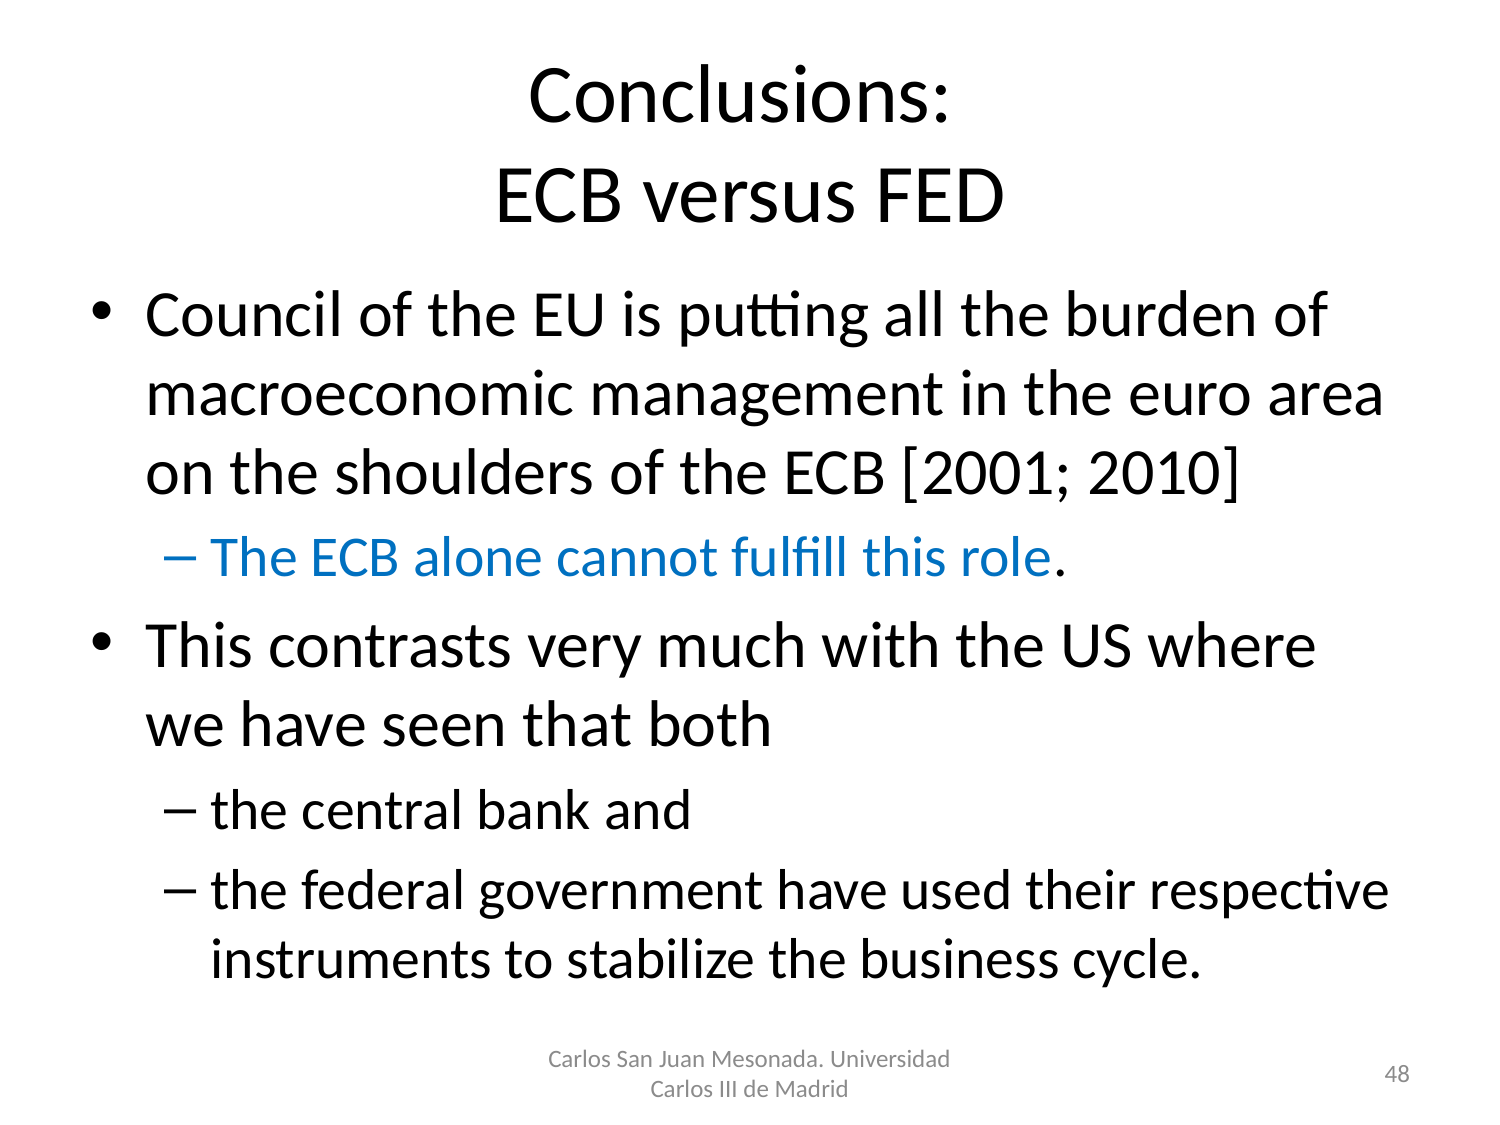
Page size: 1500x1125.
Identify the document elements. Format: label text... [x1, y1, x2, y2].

title Conclusions: ECB versus FED [74, 44, 1426, 233]
footer Carlos San Juan Mesonada. Universidad Carlos III de Madrid [512, 1042, 988, 1103]
slide_number 48 [1074, 1042, 1425, 1103]
list Council of the EU is putting all the burden of macroeconomic management in the euro area on the shoulders of the ECB [2001; 2010] The ECB alone cannot fulfill this role. This contrasts very much with the US where we have seen that both the central bank and the federal government have used their respective instruments to stabilize the business cycle. [74, 262, 1426, 1006]
